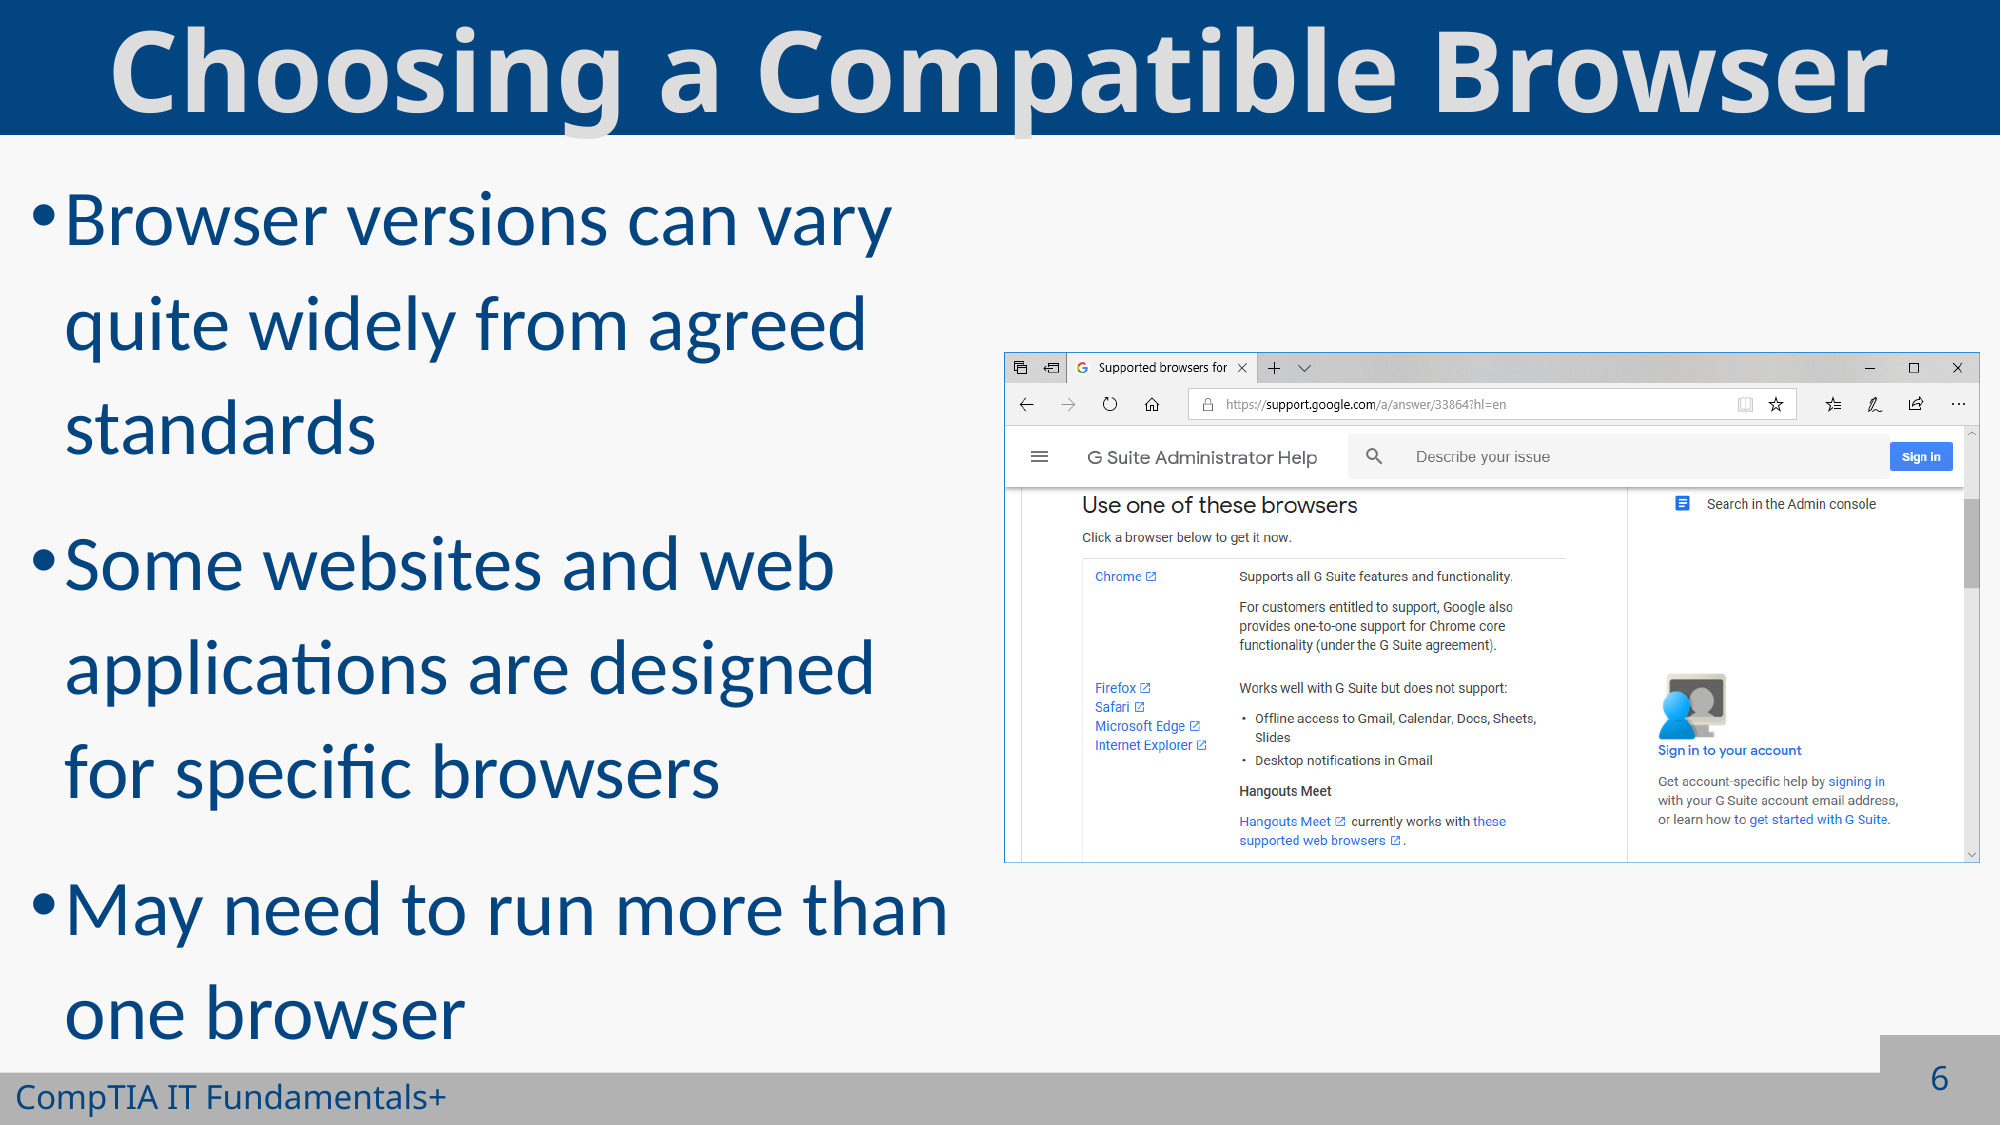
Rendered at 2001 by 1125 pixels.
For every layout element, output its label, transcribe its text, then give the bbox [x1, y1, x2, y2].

slide_number 6 [1880, 1035, 2000, 1125]
footer CompTIA IT Fundamentals+ [0, 1072, 1880, 1125]
title Choosing a Compatible Browser [0, 0, 2000, 135]
list Browser versions can vary quite widely from agreed standards Some websites and web applications are designed for specific browsers May need to run more than one browser [15, 149, 990, 1065]
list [1004, 352, 1980, 863]
